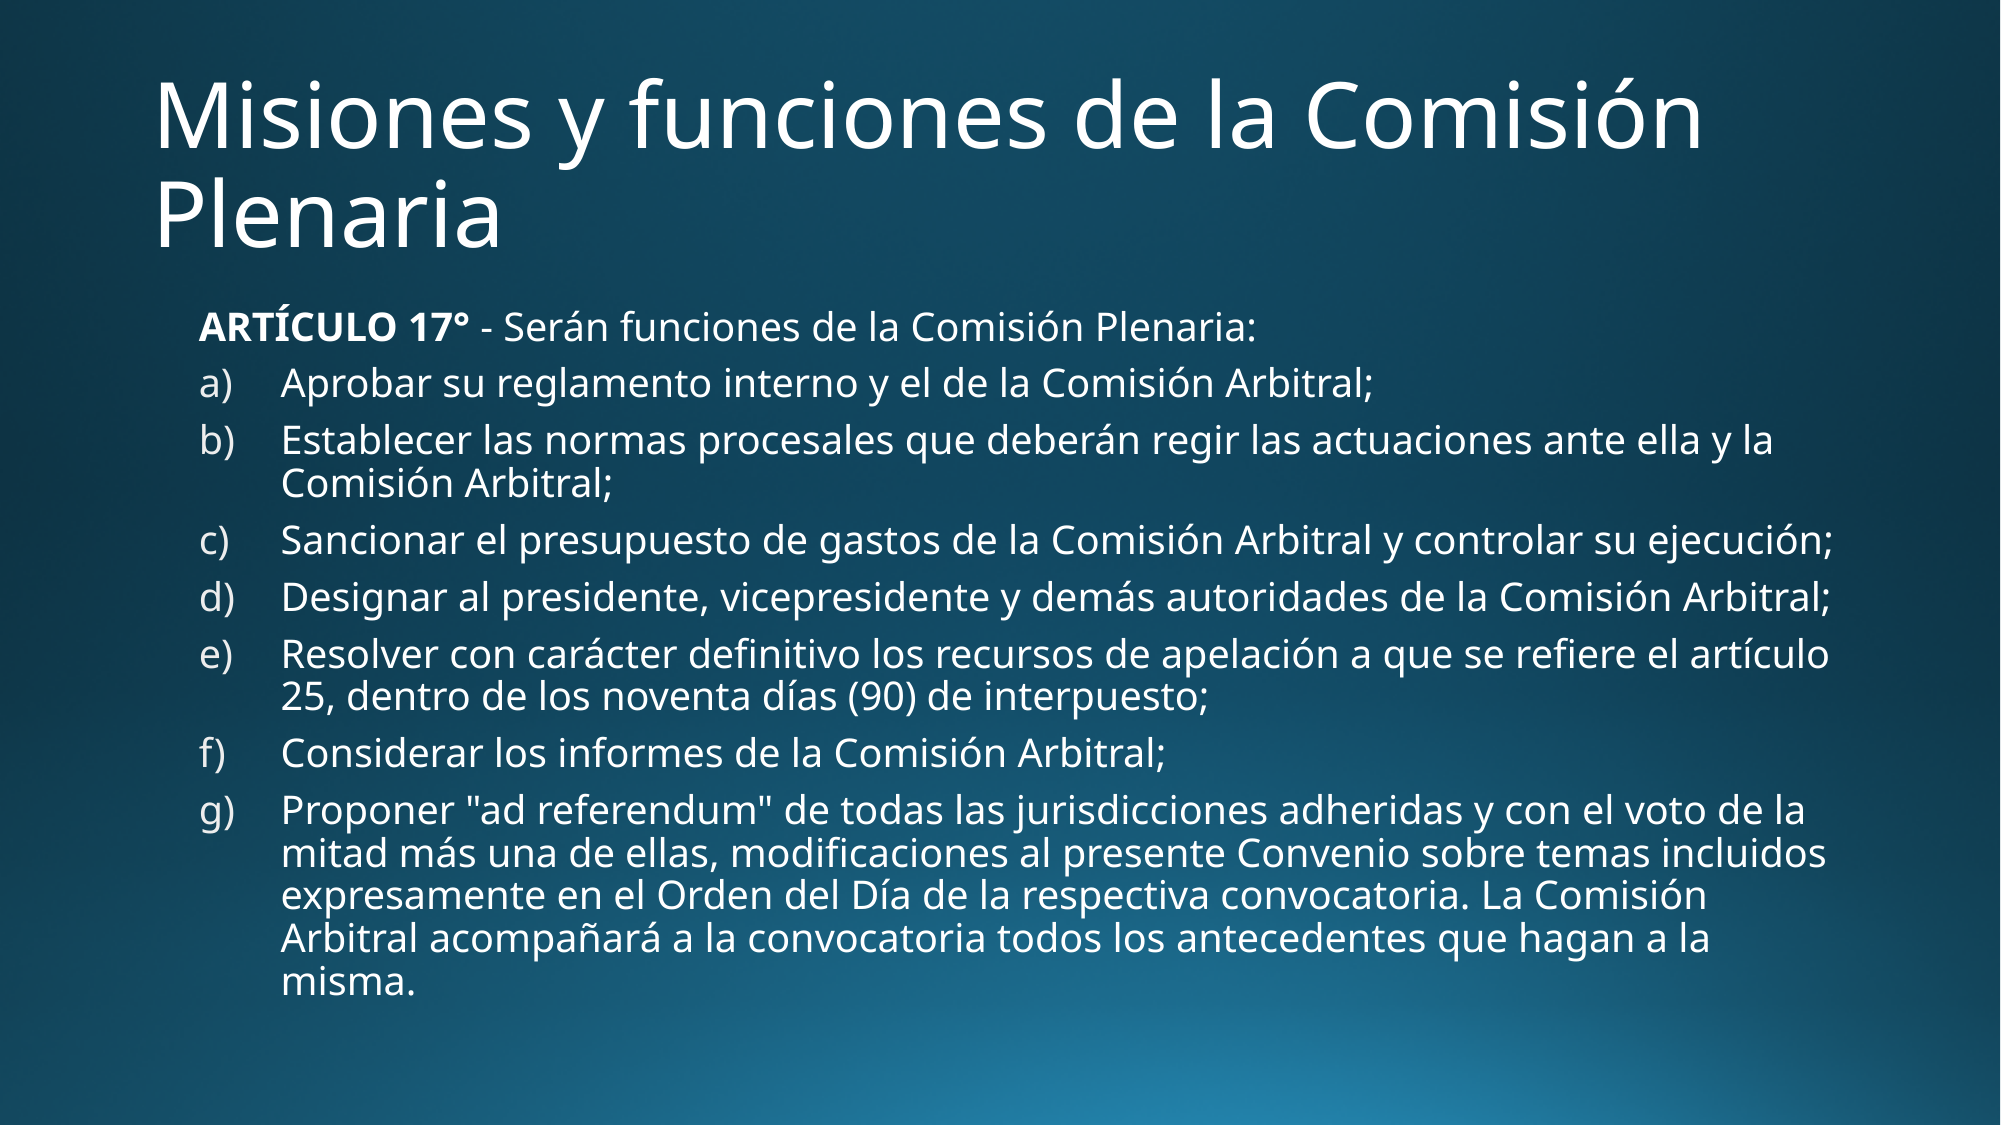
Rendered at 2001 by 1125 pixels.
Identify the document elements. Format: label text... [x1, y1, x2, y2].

list ARTÍCULO 17° - Serán funciones de la Comisión Plenaria: Aprobar su reglamento interno y el de la Comisión Arbitral; Establecer las normas procesales que deberán regir las actuaciones ante ella y la Comisión Arbitral; Sancionar el presupuesto de gastos de la Comisión Arbitral y controlar su ejecución; Designar al presidente, vicepresidente y demás autoridades de la Comisión Arbitral; Resolver con carácter definitivo los recursos de apelación a que se refiere el artículo 25, dentro de los noventa días (90) de interpuesto; Considerar los informes de la Comisión Arbitral; Proponer "ad referendum" de todas las jurisdicciones adheridas y con el voto de la mitad más una de ellas, modificaciones al presente Convenio sobre temas incluidos expresamente en el Orden del Día de la respectiva convocatoria. La Comisión Arbitral acompañará a la convocatoria todos los antecedentes que hagan a la misma. [183, 299, 1863, 1014]
title Misiones y funciones de la Comisión Plenaria [137, 59, 1863, 278]
picture [0, 0, 2001, 1125]
